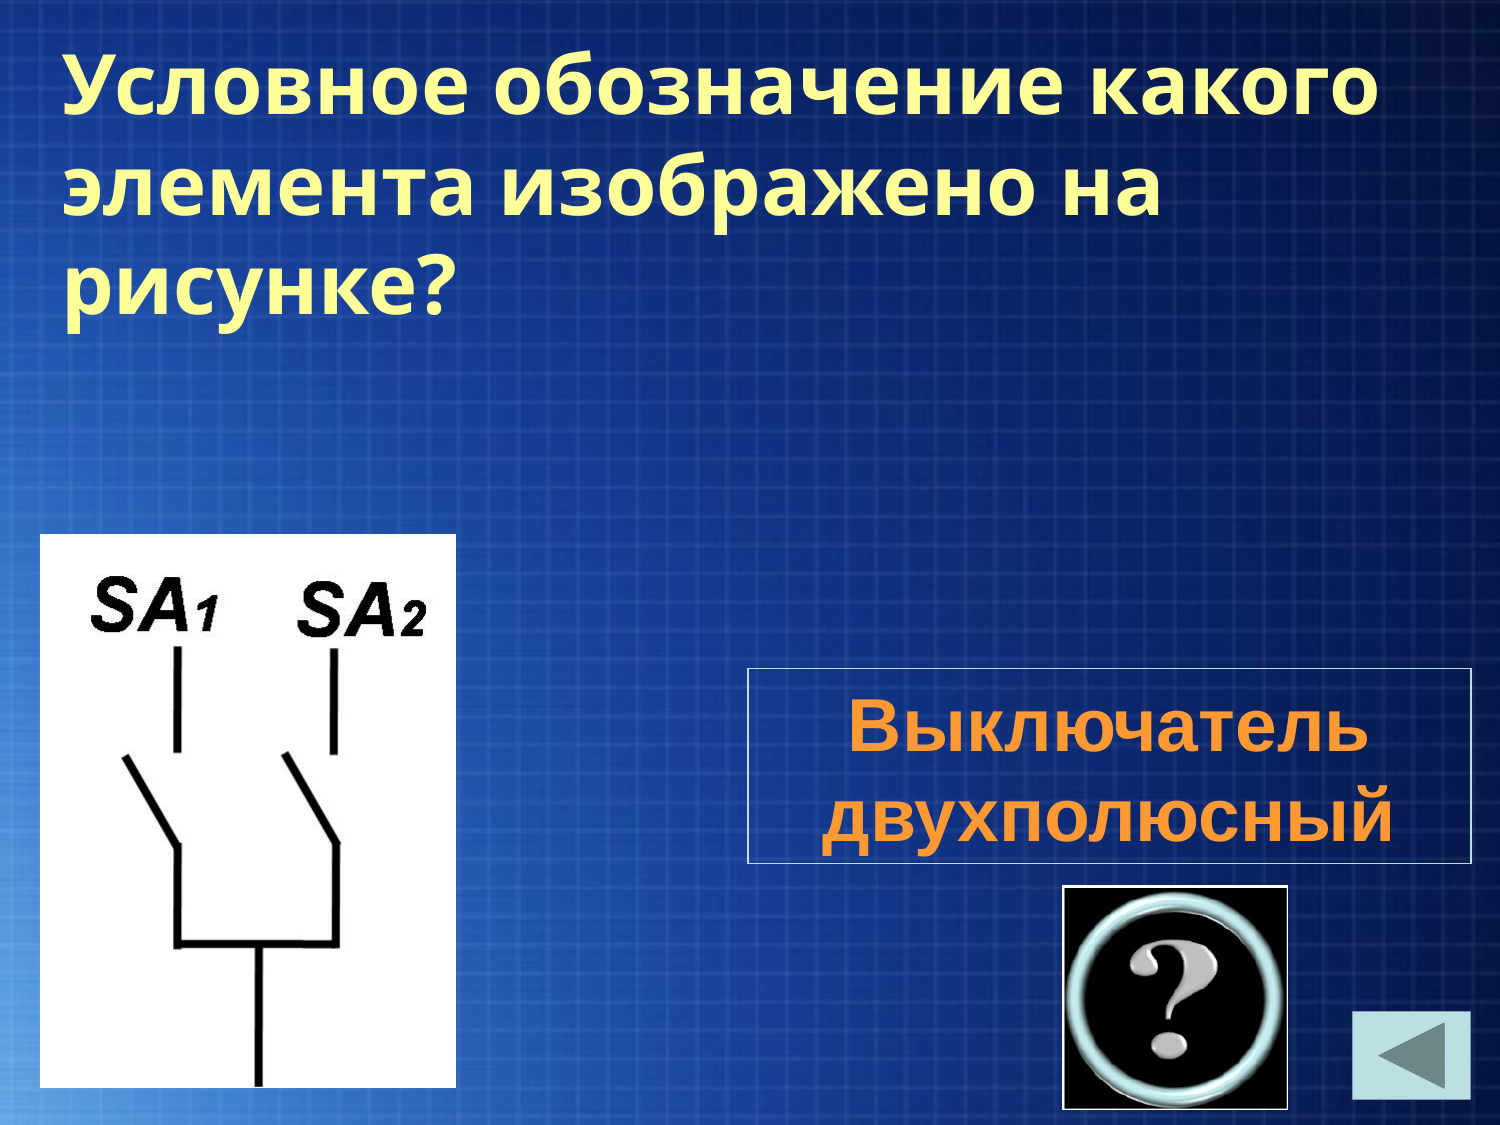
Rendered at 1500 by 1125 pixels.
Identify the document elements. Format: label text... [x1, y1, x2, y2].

text_box [1352, 1011, 1471, 1100]
text_box Условное обозначение какого элемента изображено на рисунке? [46, 24, 1446, 340]
text_box Выключатель двухполюсный [747, 668, 1472, 864]
picture [0, 0, 1500, 1125]
